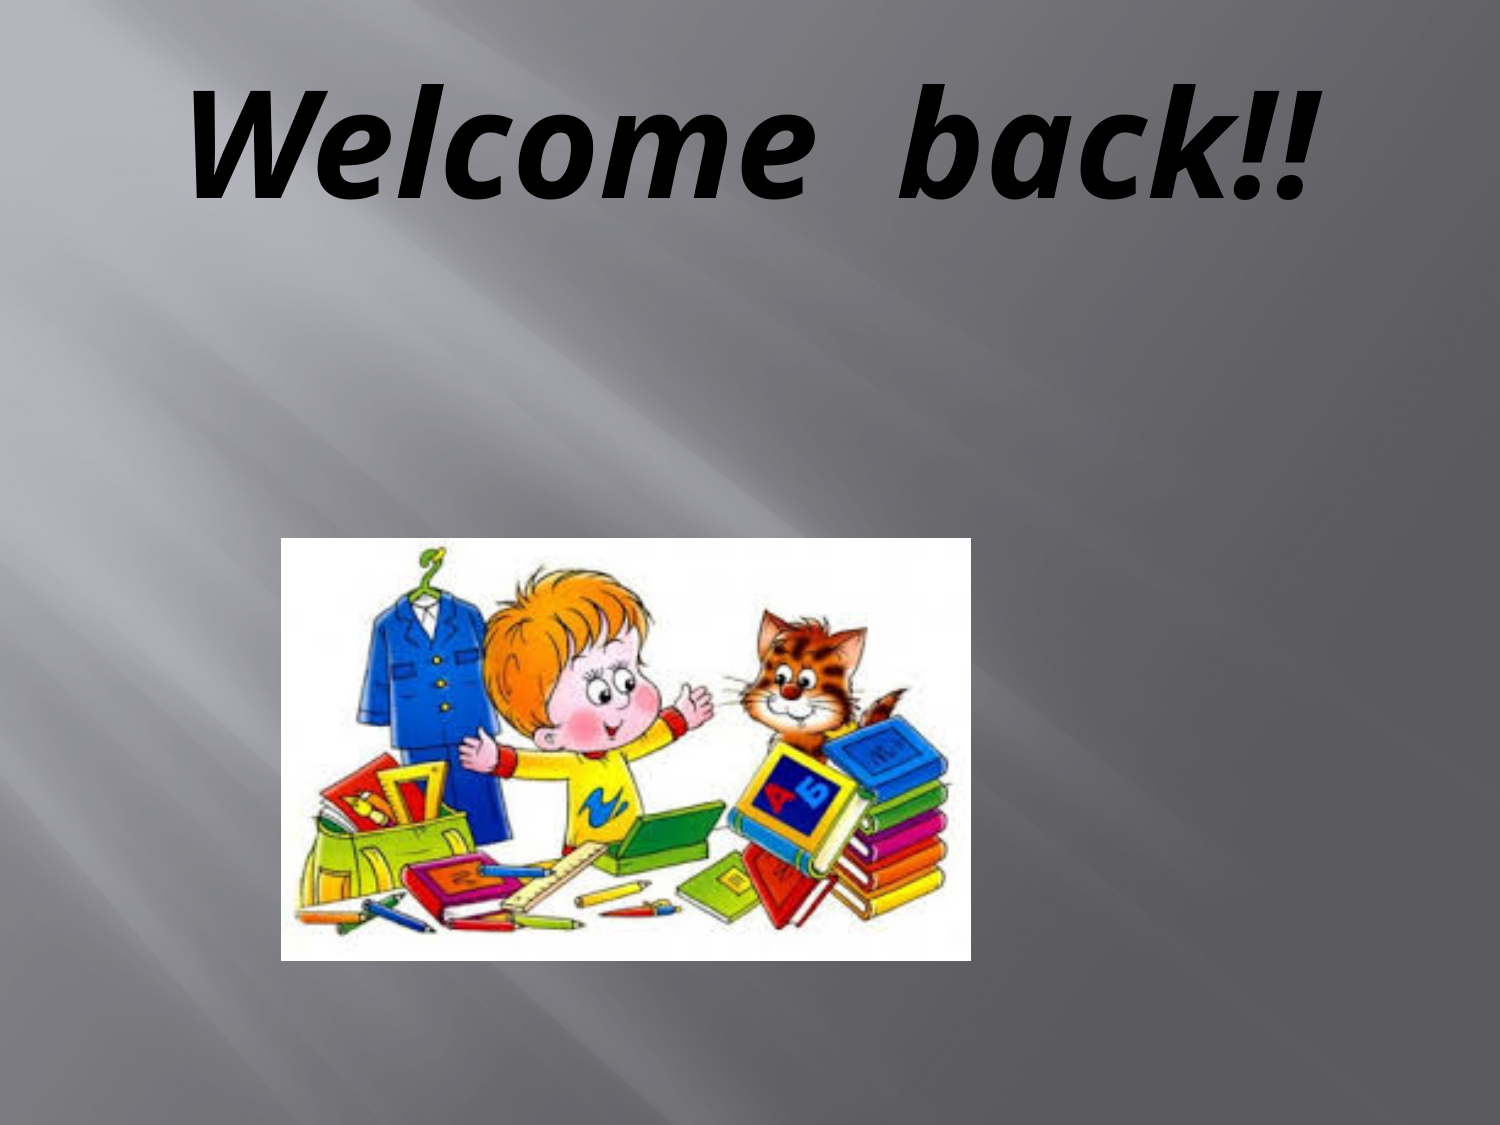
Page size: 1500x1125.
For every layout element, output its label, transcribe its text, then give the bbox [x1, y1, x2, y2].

picture [280, 538, 971, 962]
title Welcome back!! [75, 45, 1425, 233]
